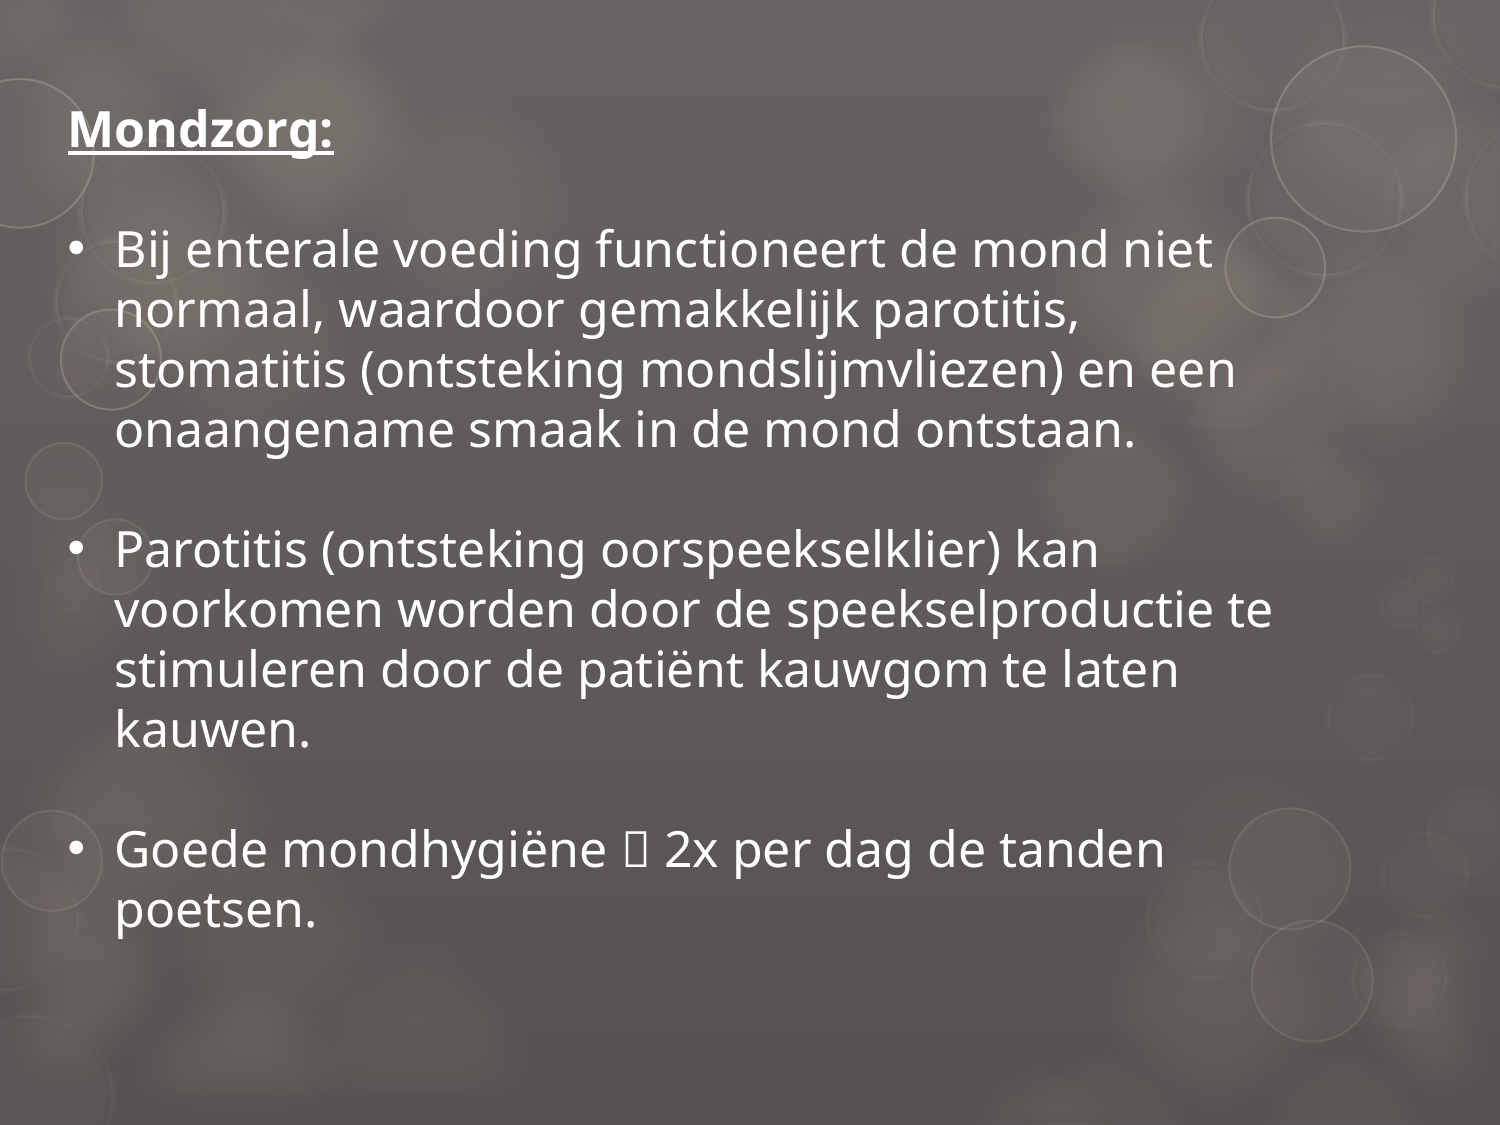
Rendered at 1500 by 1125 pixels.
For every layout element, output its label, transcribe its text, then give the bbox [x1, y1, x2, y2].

text_box Mondzorg: Bij enterale voeding functioneert de mond niet normaal, waardoor gemakkelijk parotitis, stomatitis (ontsteking mondslijmvliezen) en een onaangename smaak in de mond ontstaan. Parotitis (ontsteking oorspeekselklier) kan voorkomen worden door de speekselproductie te stimuleren door de patiënt kauwgom te laten kauwen. Goede mondhygiëne  2x per dag de tanden poetsen. [53, 89, 1341, 945]
